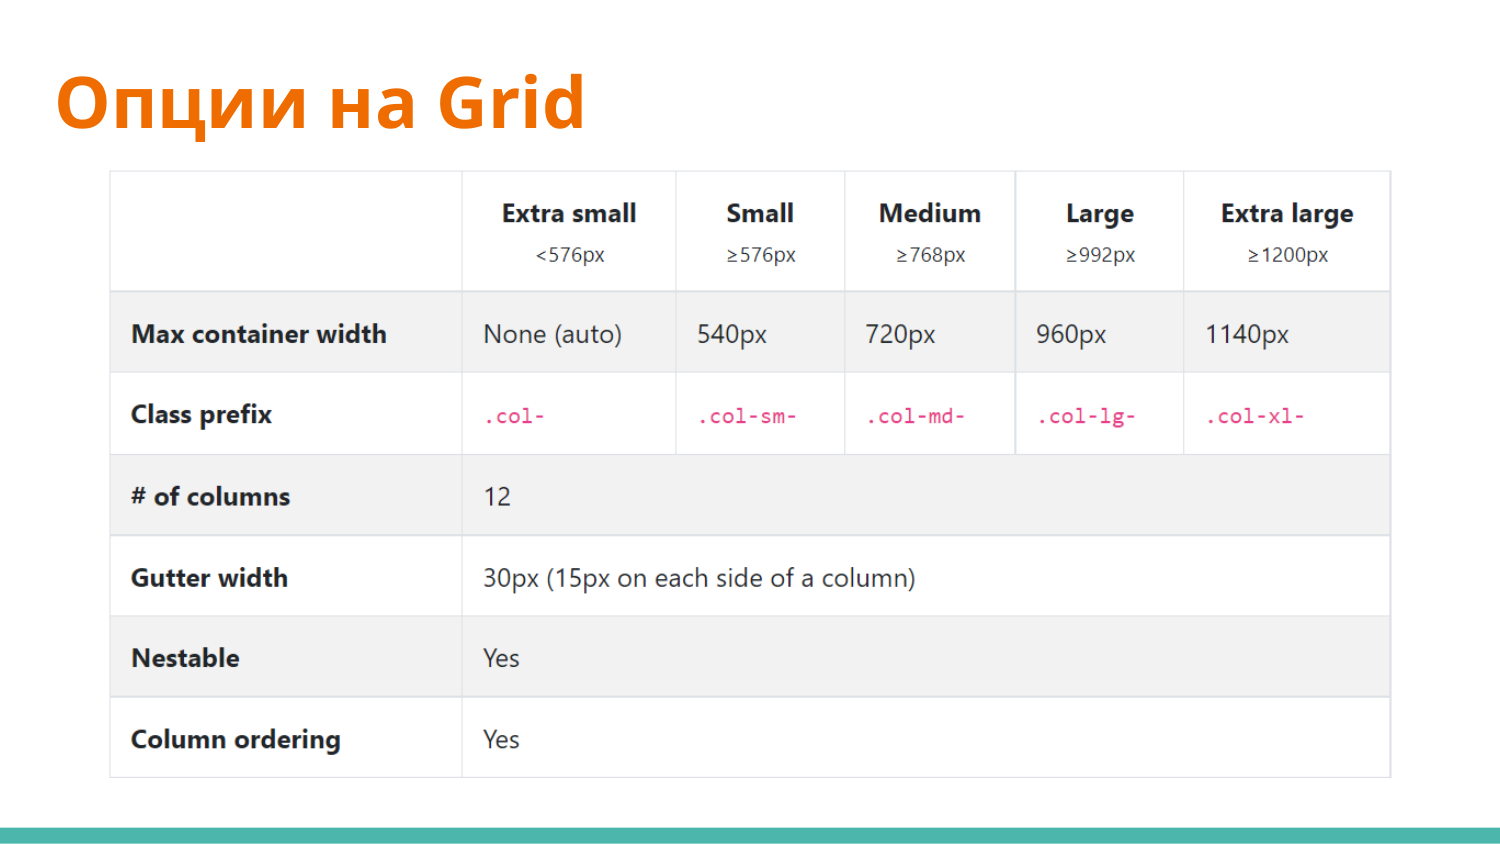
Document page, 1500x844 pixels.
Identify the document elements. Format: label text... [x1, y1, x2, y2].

title Опции на Grid [39, 42, 1438, 159]
picture [103, 164, 1396, 779]
